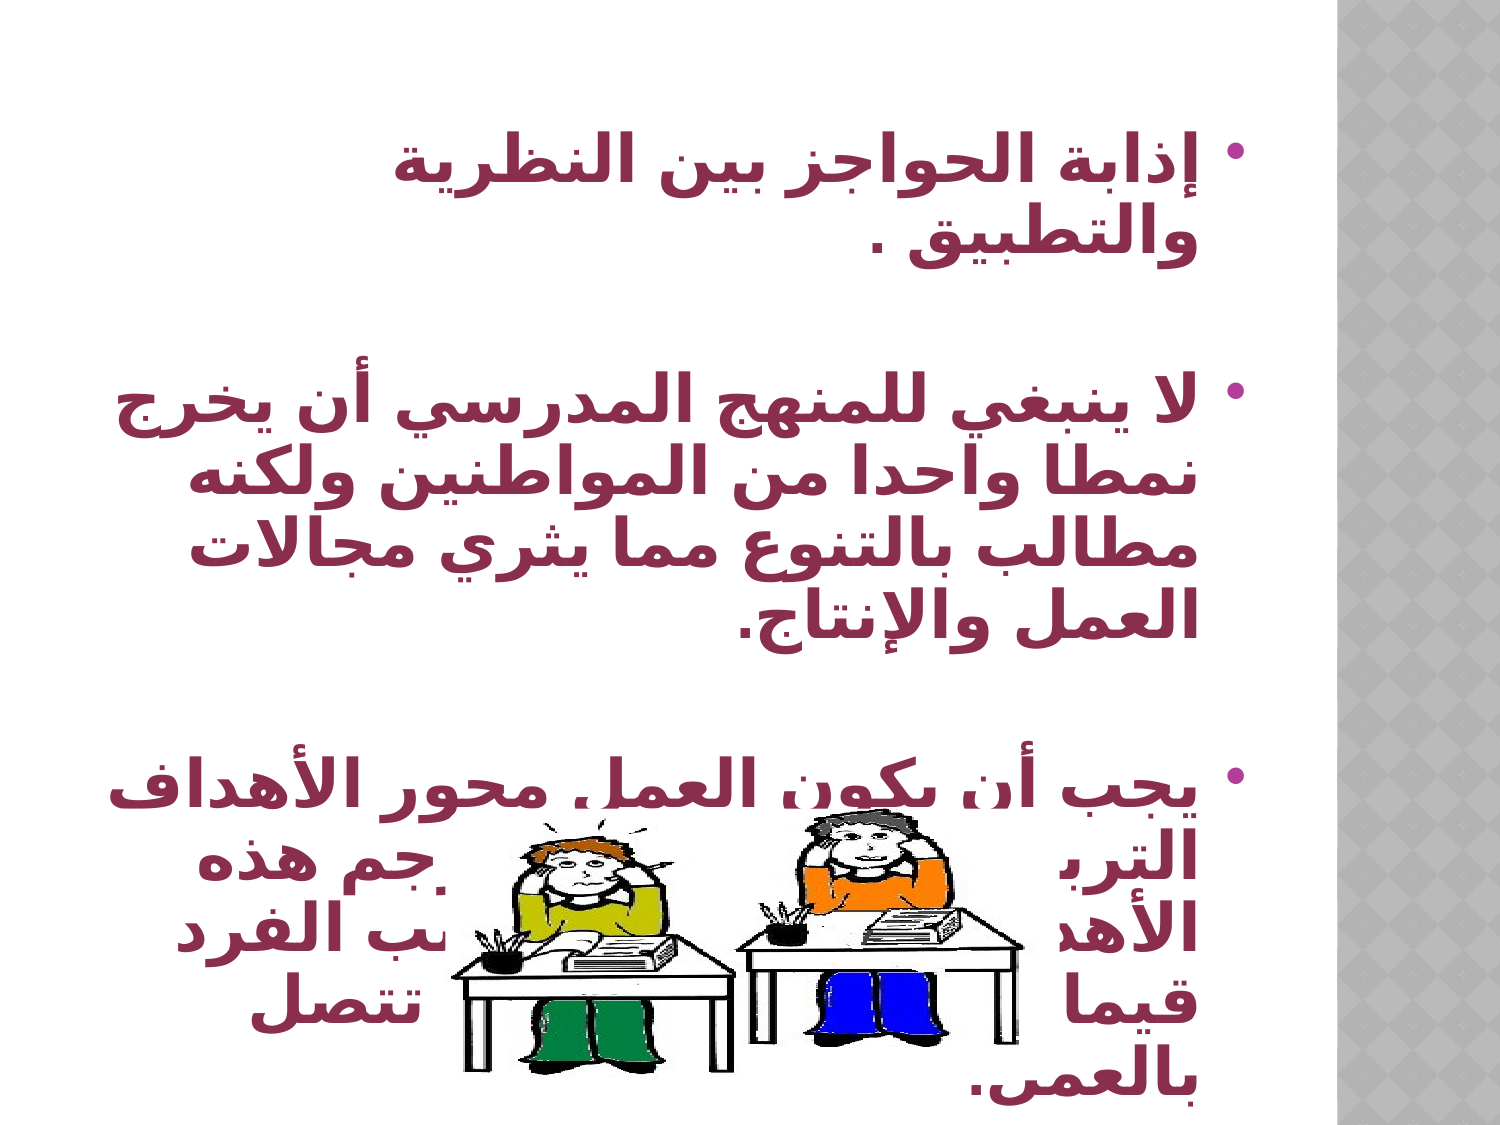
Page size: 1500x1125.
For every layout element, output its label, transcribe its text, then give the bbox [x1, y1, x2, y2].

list إذابة الحواجز بين النظرية والتطبيق . لا ينبغي للمنهج المدرسي أن يخرج نمطا واحدا من المواطنين ولكنه مطالب بالتنوع مما يثري مجالات العمل والإنتاج. يجب أن يكون العمل محور الأهداف التربوية للمناهج وأن تترجم هذه الأهداف إلى خبرات تكسب الفرد قيما واتجاهات ومهارات تتصل بالعمل. [75, 117, 1263, 1059]
picture [444, 808, 1060, 1081]
